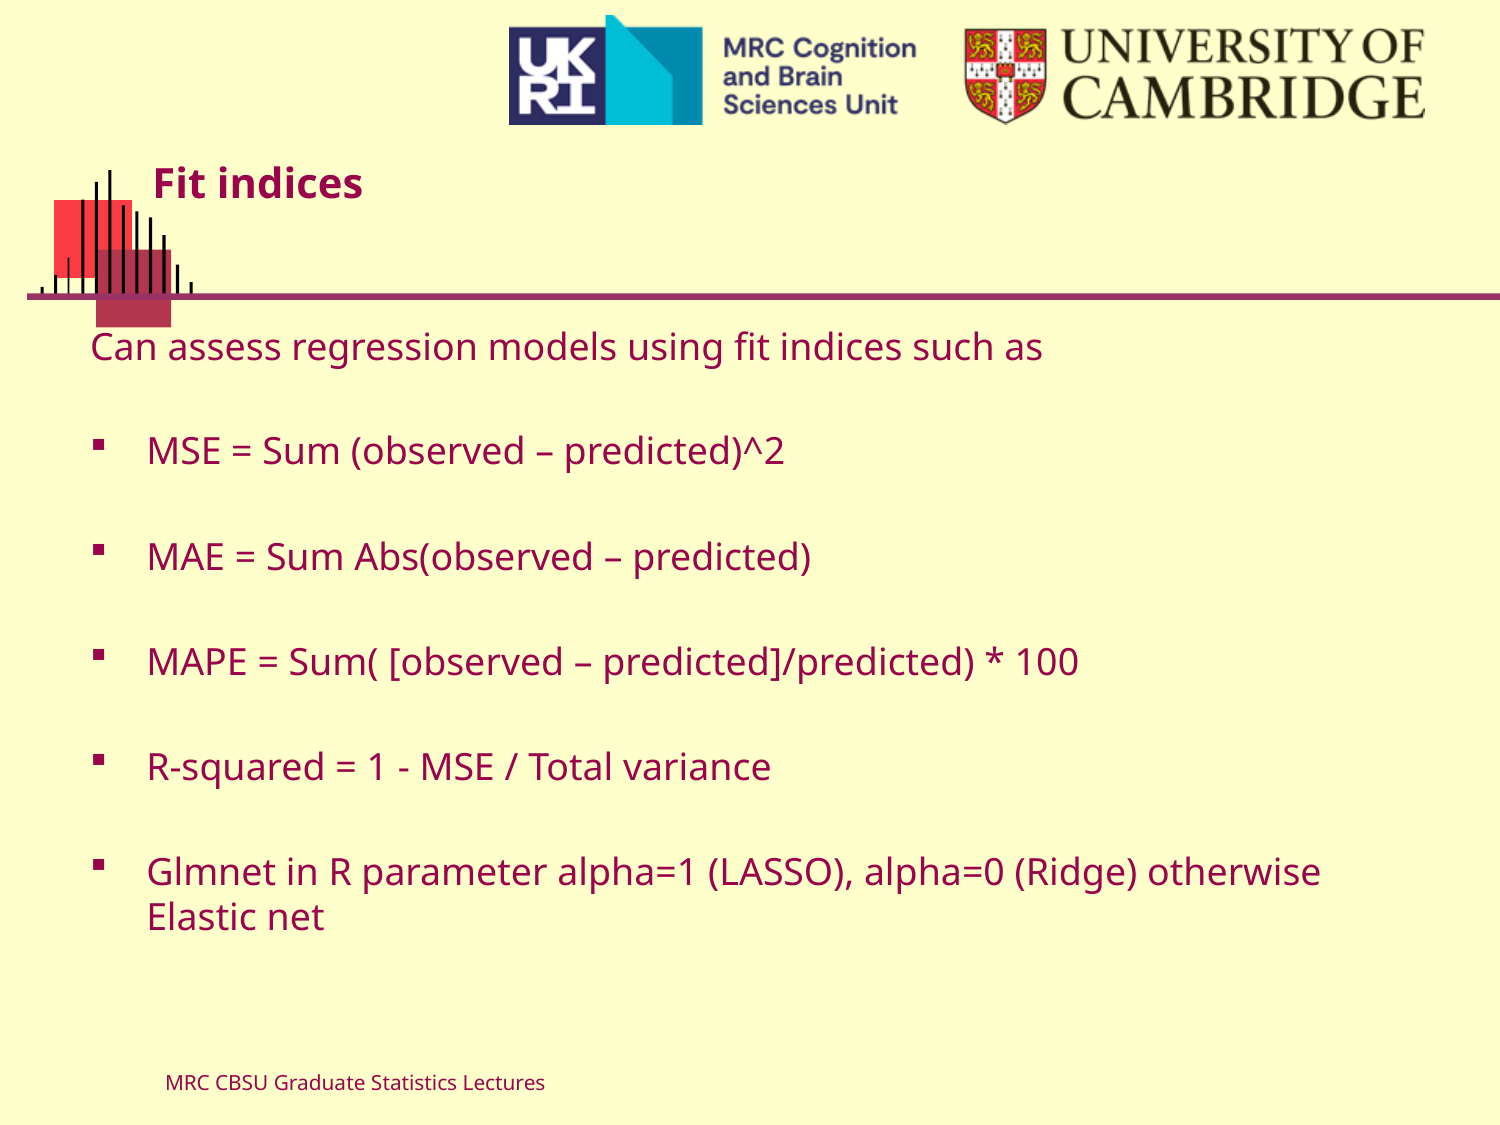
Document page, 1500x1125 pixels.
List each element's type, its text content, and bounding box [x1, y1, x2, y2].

list Can assess regression models using fit indices such as MSE = Sum (observed – predicted)^2 MAE = Sum Abs(observed – predicted) MAPE = Sum( [observed – predicted]/predicted) * 100 R-squared = 1 - MSE / Total variance Glmnet in R parameter alpha=1 (LASSO), alpha=0 (Ridge) otherwise Elastic net [75, 262, 1425, 1038]
picture [509, 15, 1425, 125]
title Fit indices [137, 137, 988, 233]
footer MRC CBSU Graduate Statistics Lectures [149, 1062, 988, 1101]
